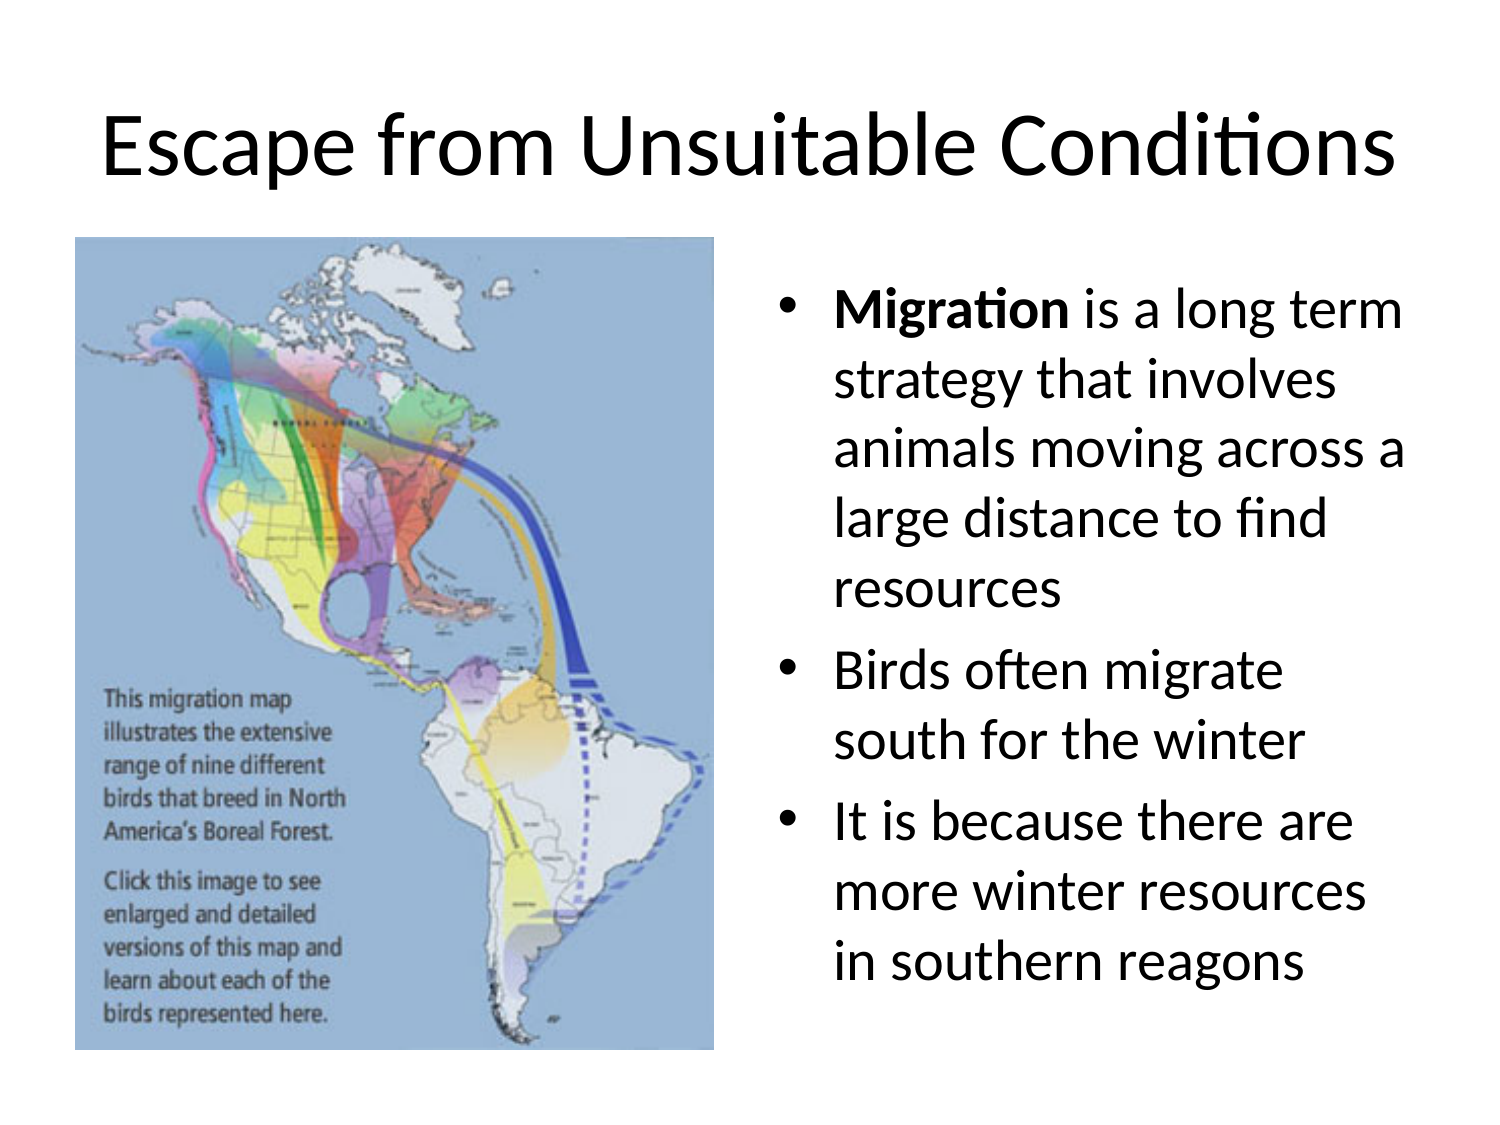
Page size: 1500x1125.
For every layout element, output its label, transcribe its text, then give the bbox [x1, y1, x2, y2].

title Escape from Unsuitable Conditions [75, 45, 1425, 233]
list Migration is a long term strategy that involves animals moving across a large distance to find resources Birds often migrate south for the winter It is because there are more winter resources in southern reagons [762, 262, 1425, 1005]
picture [74, 237, 714, 1051]
